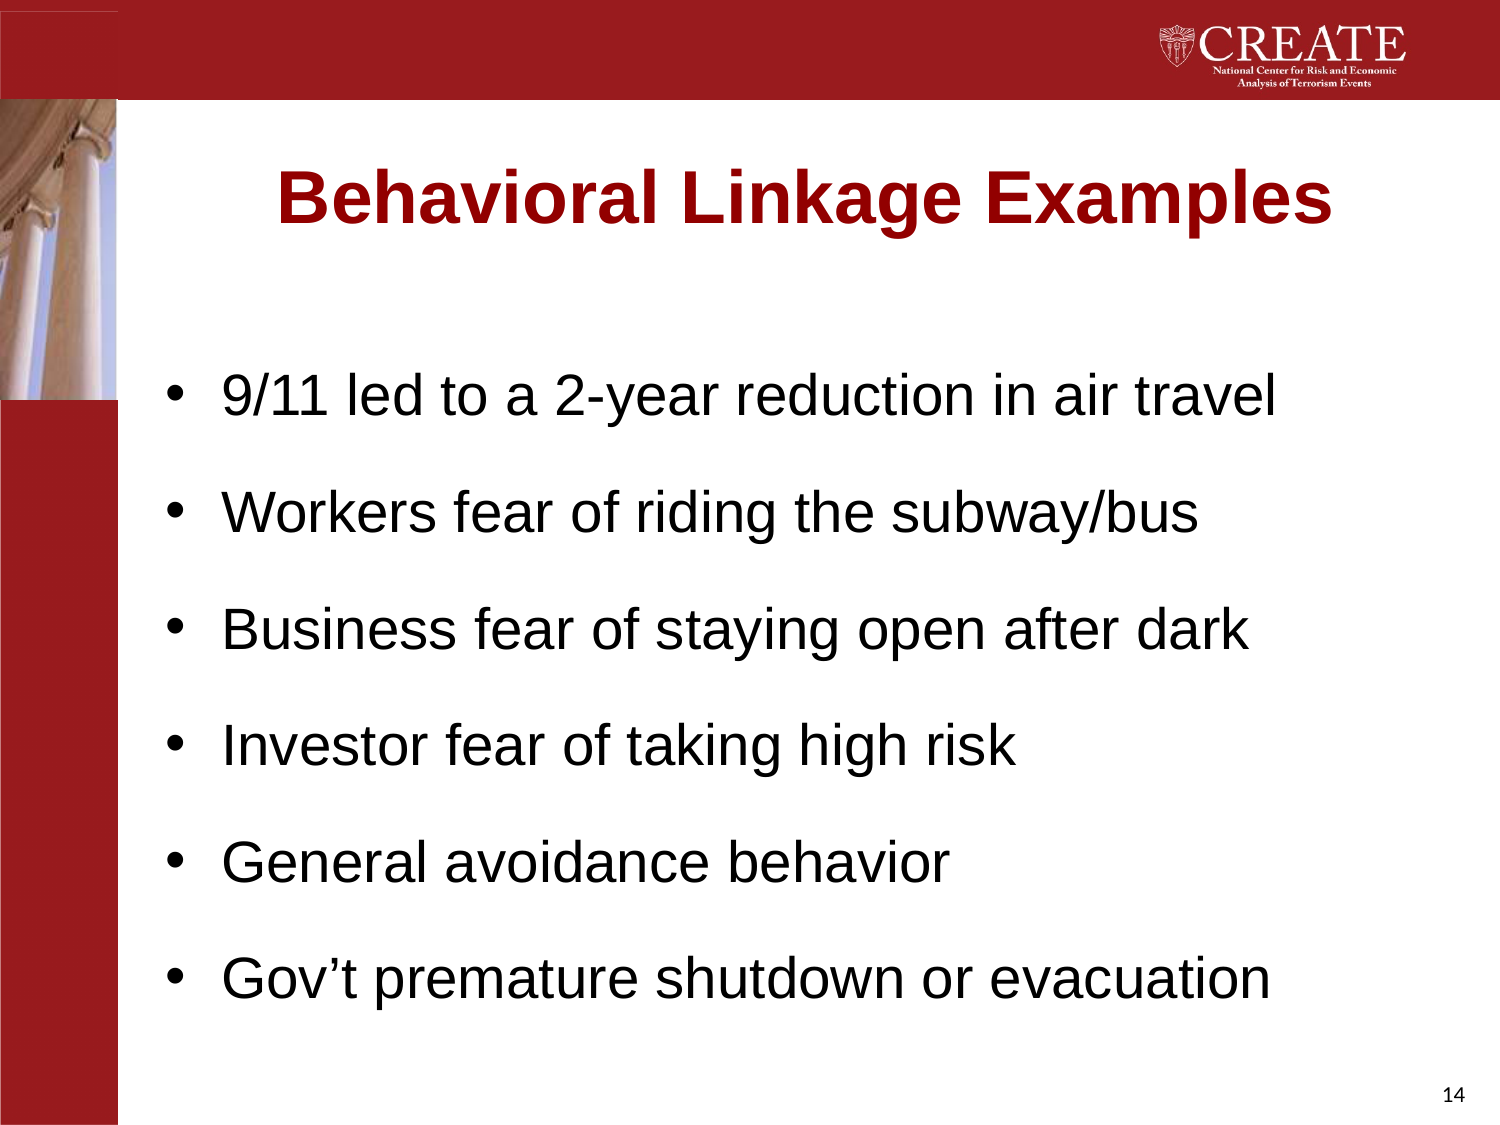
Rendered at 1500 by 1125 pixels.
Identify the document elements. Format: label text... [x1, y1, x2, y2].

title Behavioral Linkage Examples [137, 112, 1475, 275]
list 9/11 led to a 2-year reduction in air travel Workers fear of riding the subway/bus Business fear of staying open after dark Investor fear of taking high risk General avoidance behavior Gov’t premature shutdown or evacuation [150, 350, 1475, 1125]
picture [0, 0, 1500, 1124]
